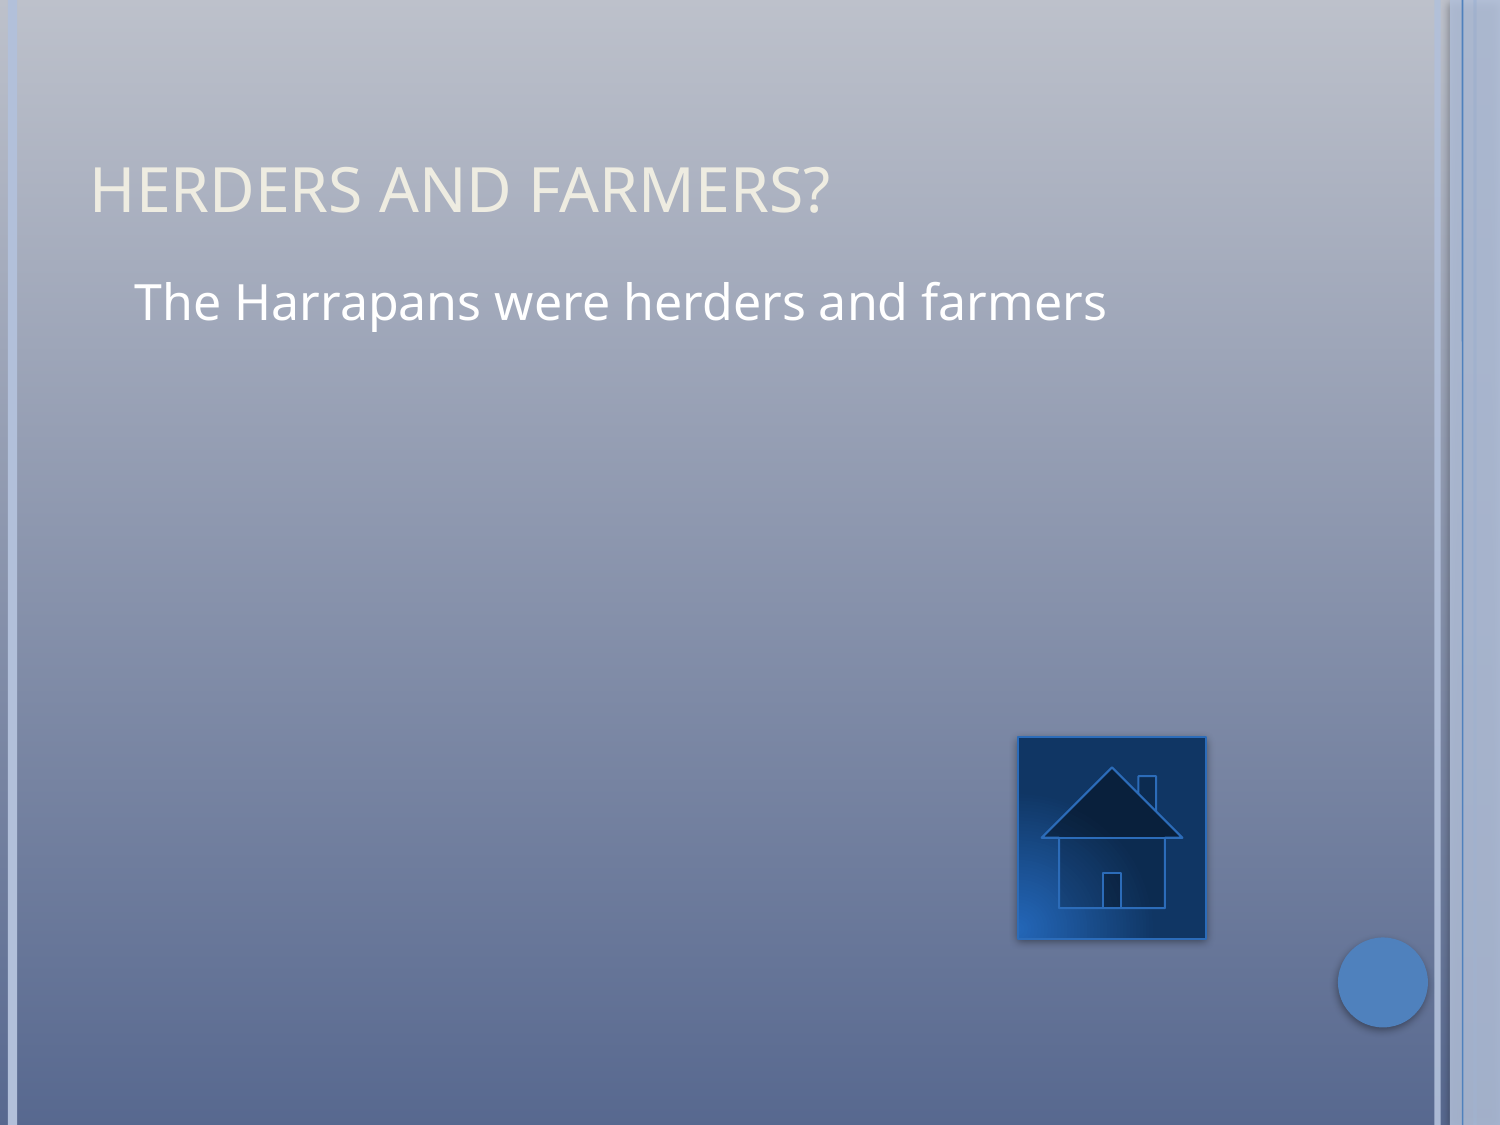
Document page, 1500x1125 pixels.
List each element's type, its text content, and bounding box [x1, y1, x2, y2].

title Herders and farmers? [75, 45, 1300, 233]
text_box [1017, 736, 1207, 940]
list The Harrapans were herders and farmers [75, 262, 1300, 1062]
